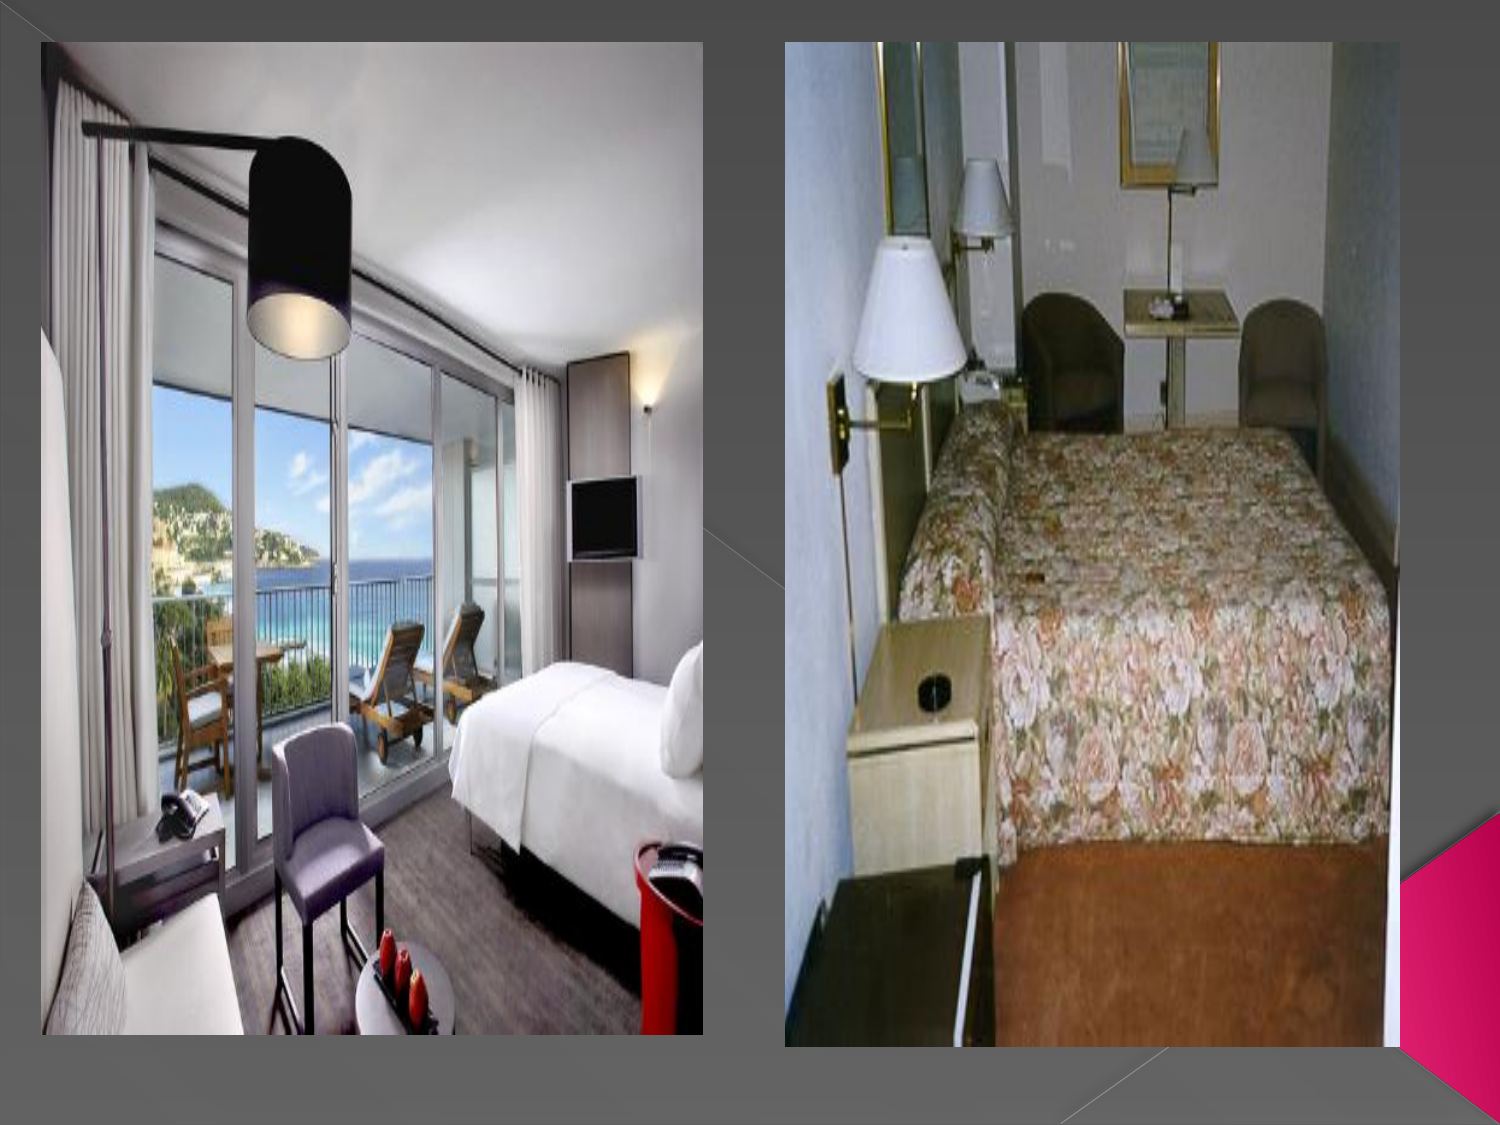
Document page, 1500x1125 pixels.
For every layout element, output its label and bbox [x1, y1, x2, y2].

picture [785, 42, 1400, 1047]
picture [41, 42, 703, 1036]
